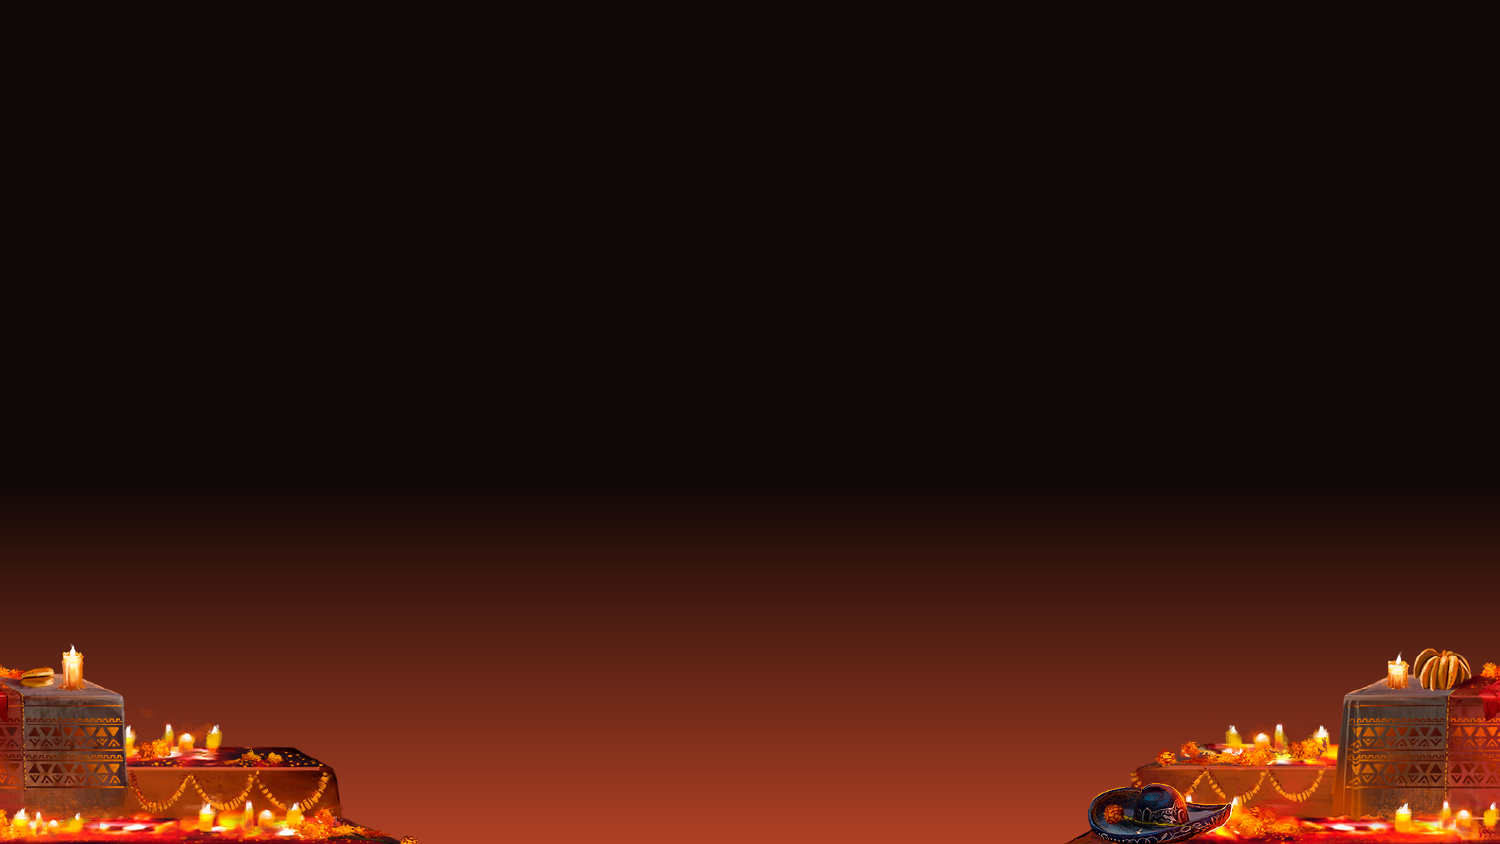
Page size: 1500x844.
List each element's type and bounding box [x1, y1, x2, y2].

picture [0, 587, 418, 844]
picture [1023, 587, 1500, 844]
